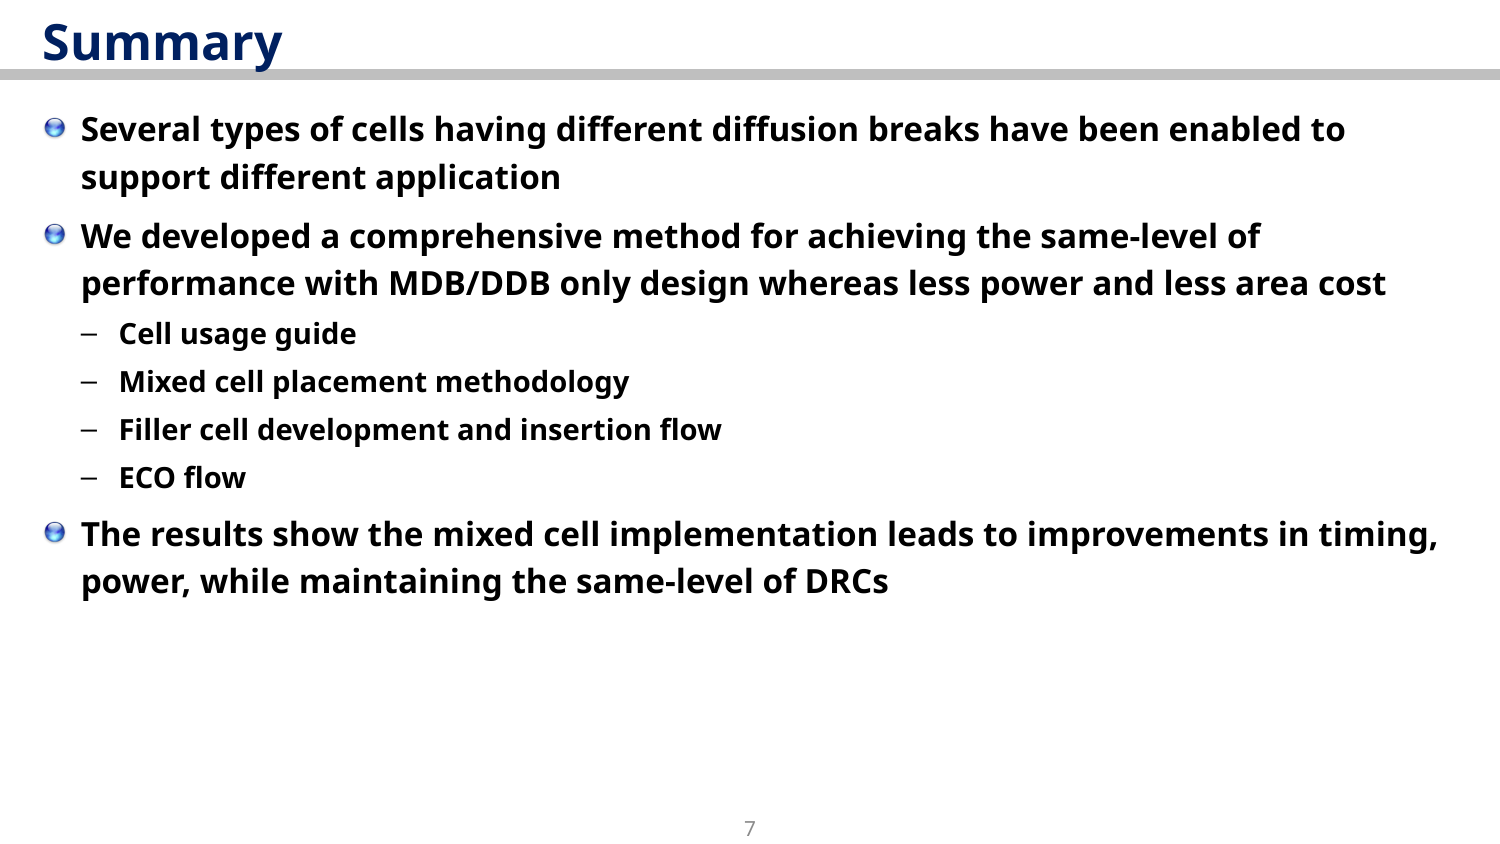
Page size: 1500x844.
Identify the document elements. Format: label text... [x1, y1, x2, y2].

picture [42, 222, 67, 247]
list Several types of cells having different diffusion breaks have been enabled to support different application We developed a comprehensive method for achieving the same-level of performance with MDB/DDB only design whereas less power and less area cost Cell usage guide Mixed cell placement methodology Filler cell development and insertion flow ECO flow The results show the mixed cell implementation leads to improvements in timing, power, while maintaining the same-level of DRCs [30, 94, 1470, 794]
picture [42, 520, 67, 545]
slide_number 7 [0, 807, 1500, 844]
title Summary [30, 5, 1470, 75]
picture [42, 116, 67, 140]
